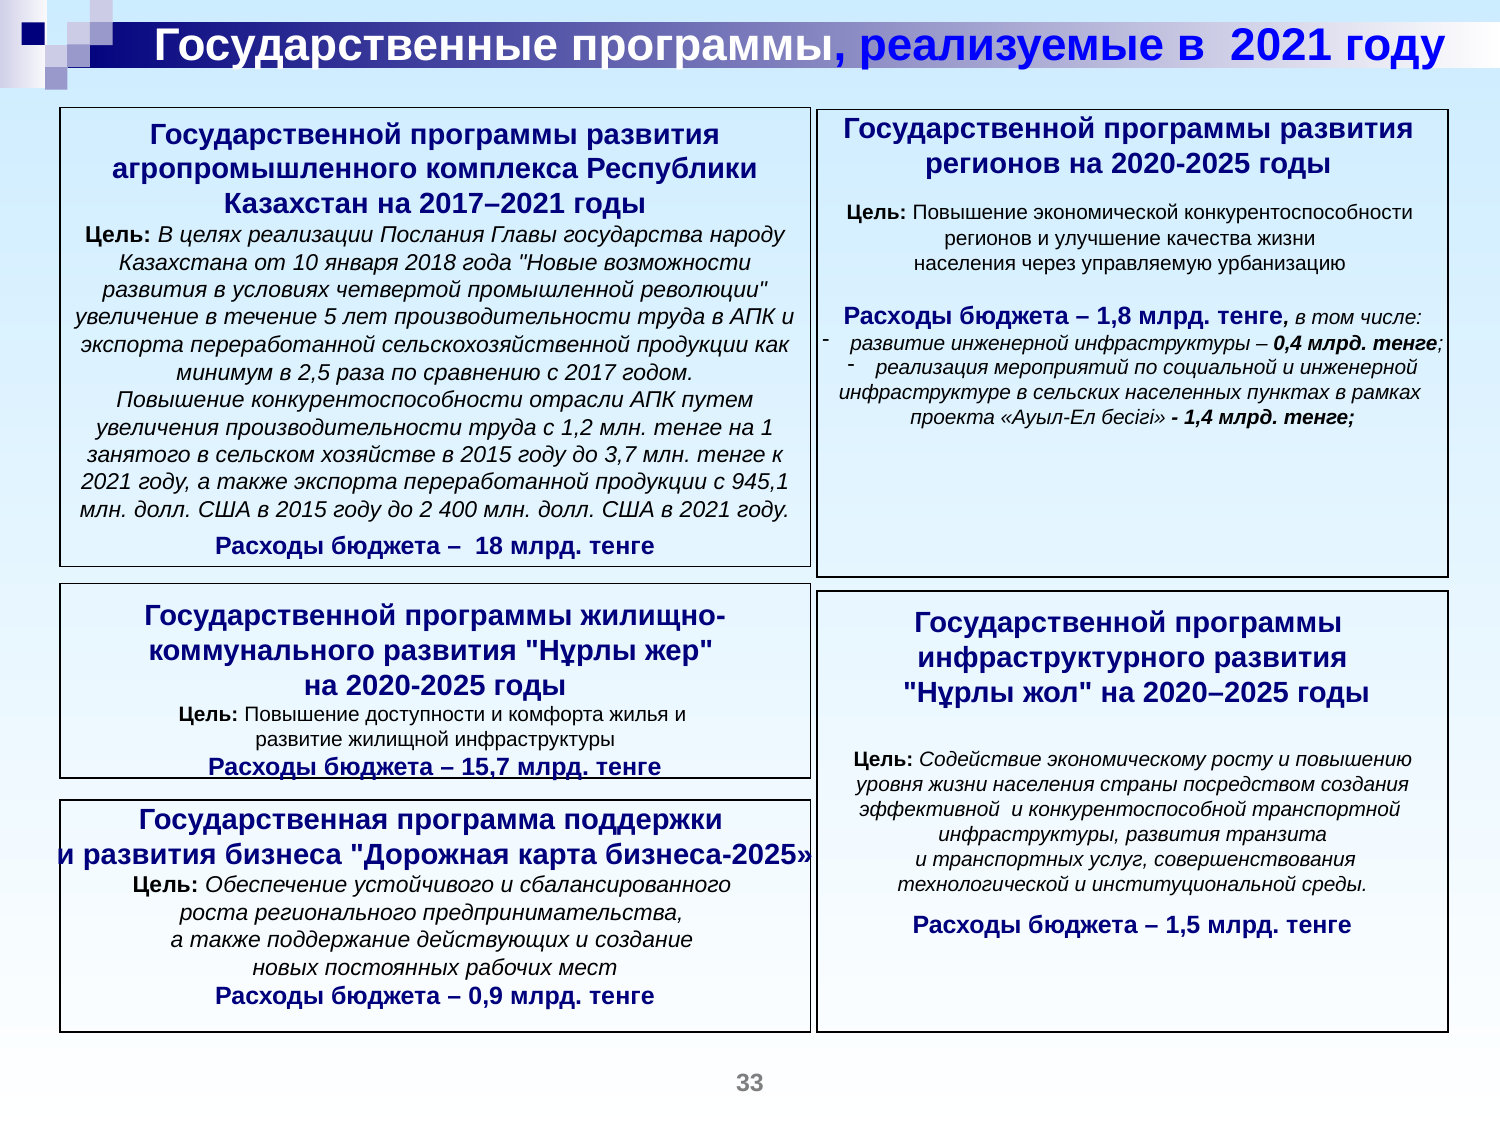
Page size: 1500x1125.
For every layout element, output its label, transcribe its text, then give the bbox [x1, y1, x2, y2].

text_box 33 [643, 1051, 857, 1112]
text_box Государственной программы инфраструктурного развития "Нұрлы жол" на 2020–2025 годы Цель: Содействие экономическому росту и повышению уровня жизни населения страны посредством создания эффективной и конкурентоспособной транспортной инфраструктуры, развития транзита и транспортных услуг, совершенствования технологической и институциональной среды. Расходы бюджета – 1,5 млрд. тенге [817, 591, 1449, 1033]
title Государственные программы, реализуемые в 2021 году [125, 54, 1475, 86]
text_box Государственной программы развития агропромышленного комплекса Республики Казахстан на 2017–2021 годы Цель: В целях реализации Послания Главы государства народу Казахстана от 10 января 2018 года "Новые возможности развития в условиях четвертой промышленной революции" увеличение в течение 5 лет производительности труда в АПК и экспорта переработанной сельскохозяйственной продукции как минимум в 2,5 раза по сравнению с 2017 годом. Повышение конкурентоспособности отрасли АПК путем увеличения производительности труда с 1,2 млн. тенге на 1 занятого в сельском хозяйстве в 2015 году до 3,7 млн. тенге к 2021 году, а также экспорта переработанной продукции с 945,1 млн. долл. США в 2015 году до 2 400 млн. долл. США в 2021 году. Расходы бюджета – 18 млрд. тенге [59, 107, 811, 567]
text_box Государственной программы развития регионов на 2020-2025 годы Цель: Повышение экономической конкурентоспособности регионов и улучшение качества жизни населения через управляемую урбанизацию Расходы бюджета – 1,8 млрд. тенге, в том числе: развитие инженерной инфраструктуры – 0,4 млрд. тенге; реализация мероприятий по социальной и инженерной инфраструктуре в сельских населенных пунктах в рамках проекта «Ауыл-Ел бесігі» - 1,4 млрд. тенге; [817, 109, 1449, 577]
text_box Государственная программа поддержки и развития бизнеса "Дорожная карта бизнеса-2025» Цель: Обеспечение устойчивого и сбалансированного роста регионального предпринимательства, а также поддержание действующих и создание новых постоянных рабочих мест Расходы бюджета – 0,9 млрд. тенге [59, 800, 811, 1033]
title Государственные программы, реализуемые в 2021 году [125, 0, 1475, 53]
text_box Государственной программы жилищно- коммунального развития "Нұрлы жер" на 2020-2025 годы Цель: Повышение доступности и комфорта жилья и развитие жилищной инфраструктуры Расходы бюджета – 15,7 млрд. тенге [59, 583, 811, 778]
